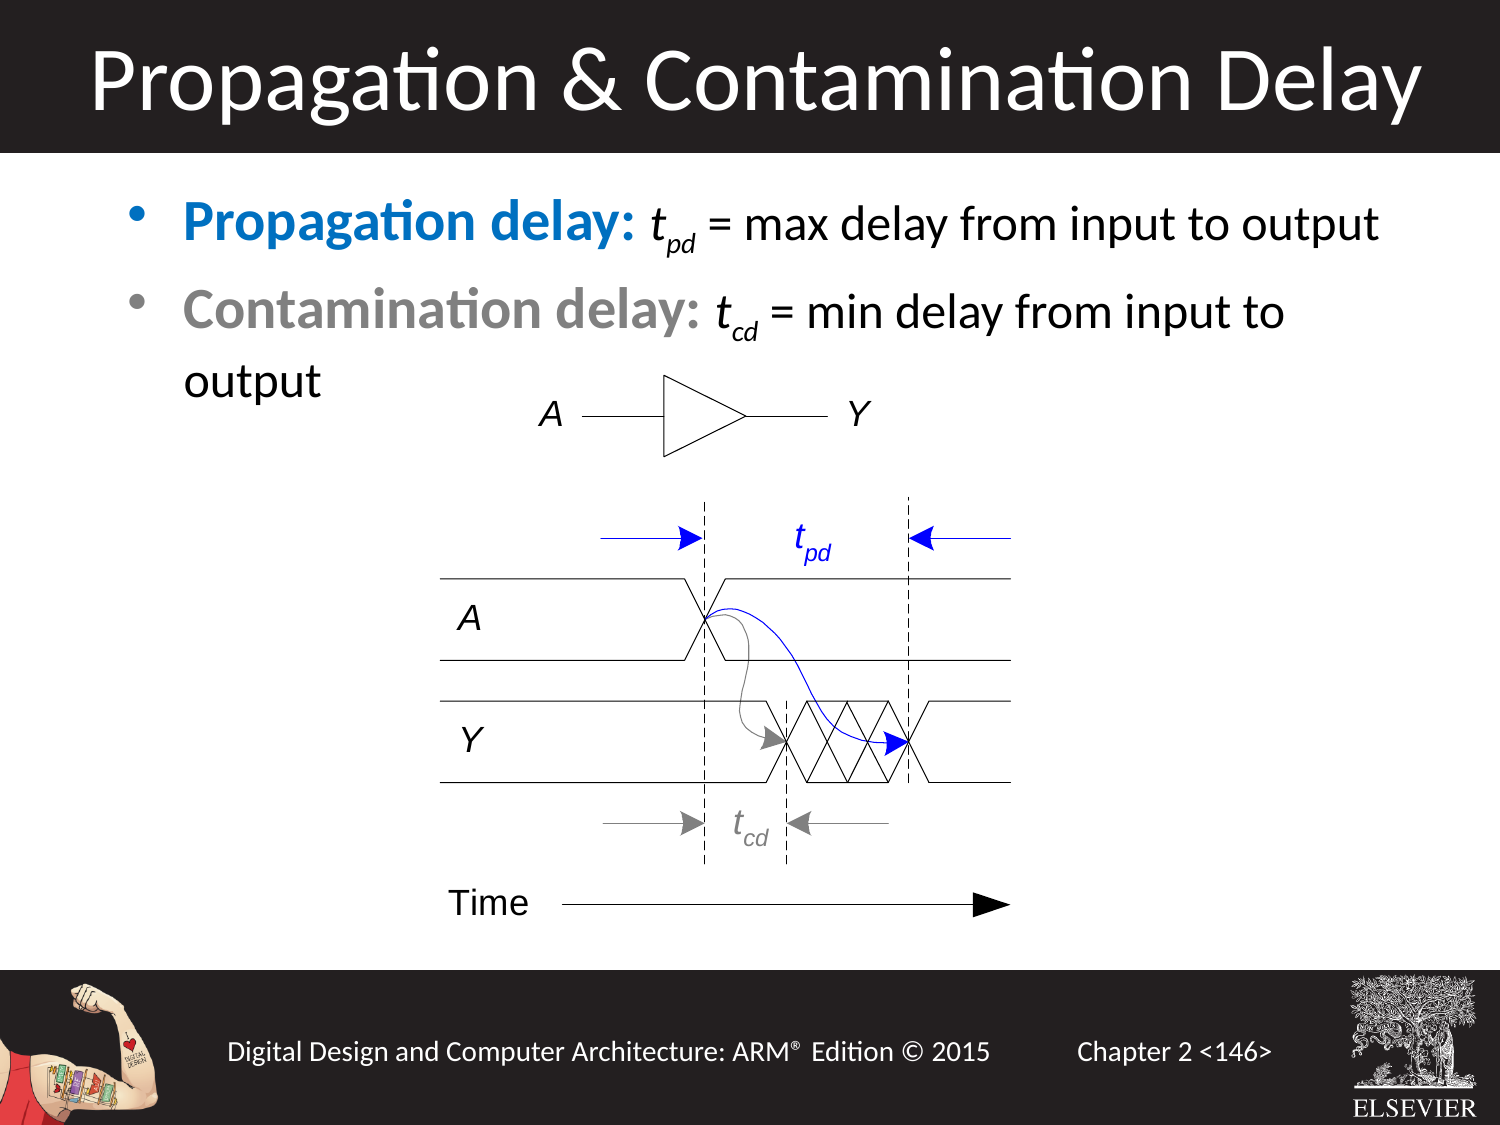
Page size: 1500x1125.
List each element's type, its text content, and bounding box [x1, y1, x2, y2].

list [424, 368, 1055, 951]
picture [0, 979, 163, 1125]
text_box Propagation & Contamination Delay [75, 11, 1463, 136]
picture [1350, 974, 1477, 1117]
text_box Propagation delay: tpd = max delay from input to output Contamination delay: tcd = min delay from input to output [112, 174, 1413, 988]
